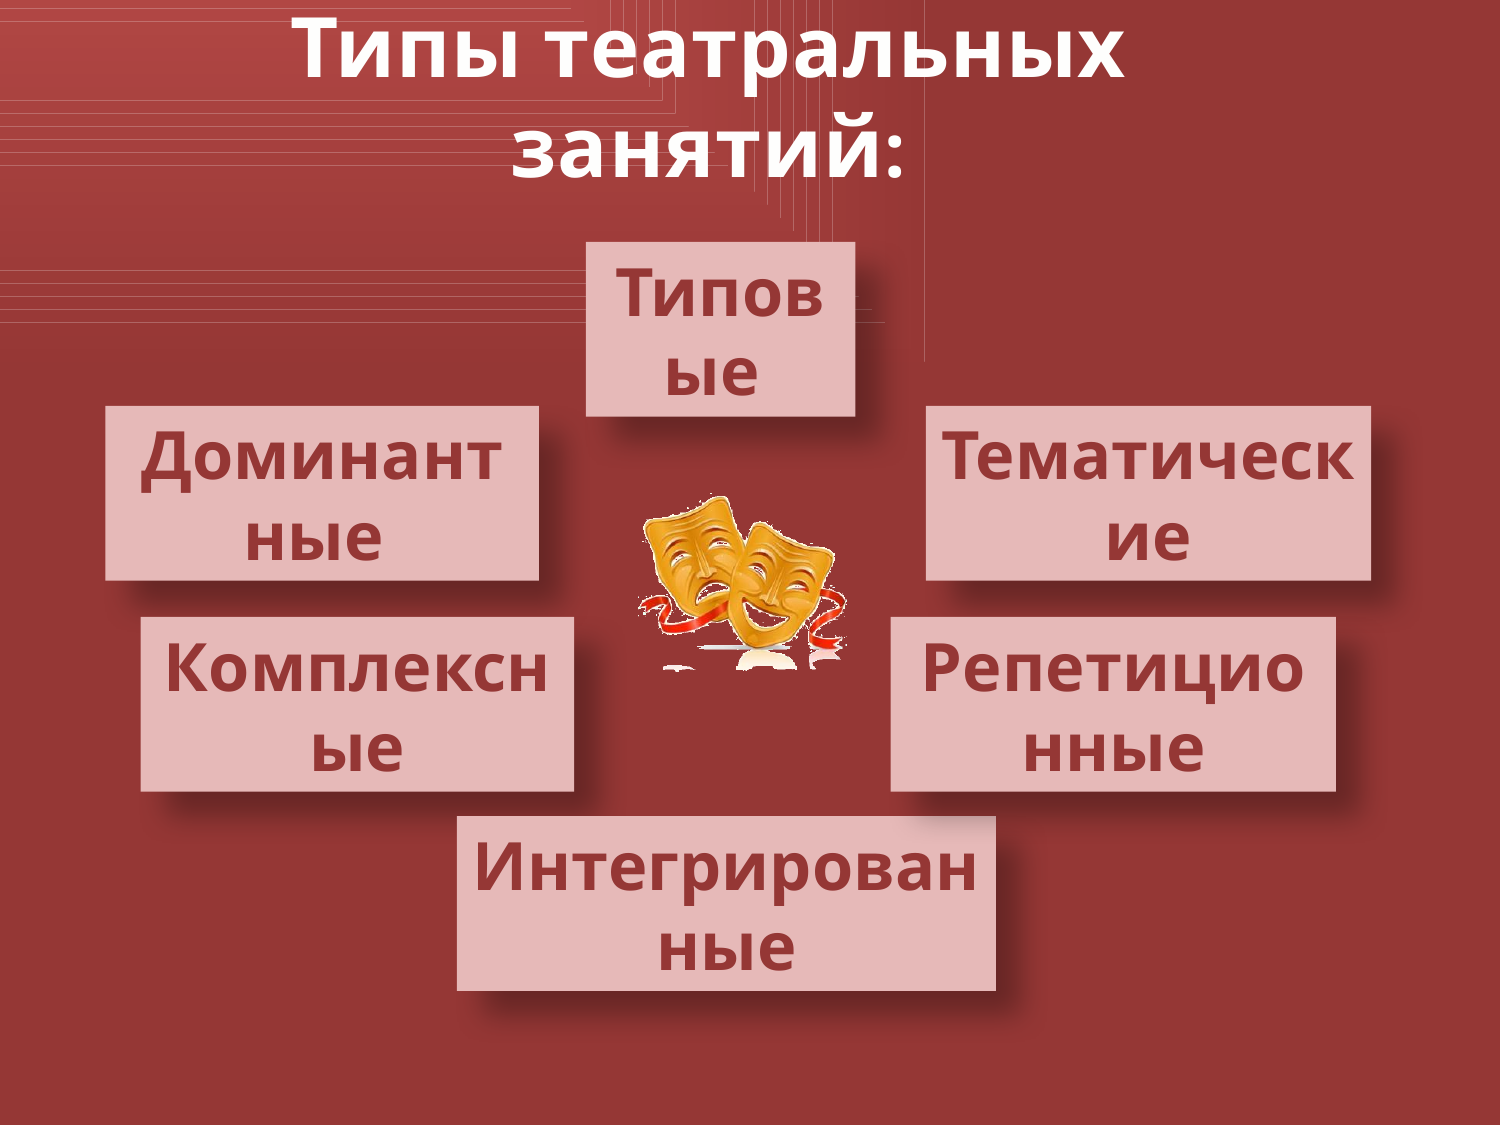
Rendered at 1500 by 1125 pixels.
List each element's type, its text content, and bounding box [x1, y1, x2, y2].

text_box Комплексные [140, 616, 575, 792]
text_box Репетиционные [890, 616, 1336, 792]
title Типы театральных занятий: [164, 45, 1254, 233]
text_box Доминантные [105, 405, 539, 581]
text_box Типовые [585, 241, 856, 417]
text_box Тематические [925, 405, 1372, 581]
text_box Интегрированные [456, 816, 996, 991]
picture [624, 492, 856, 683]
